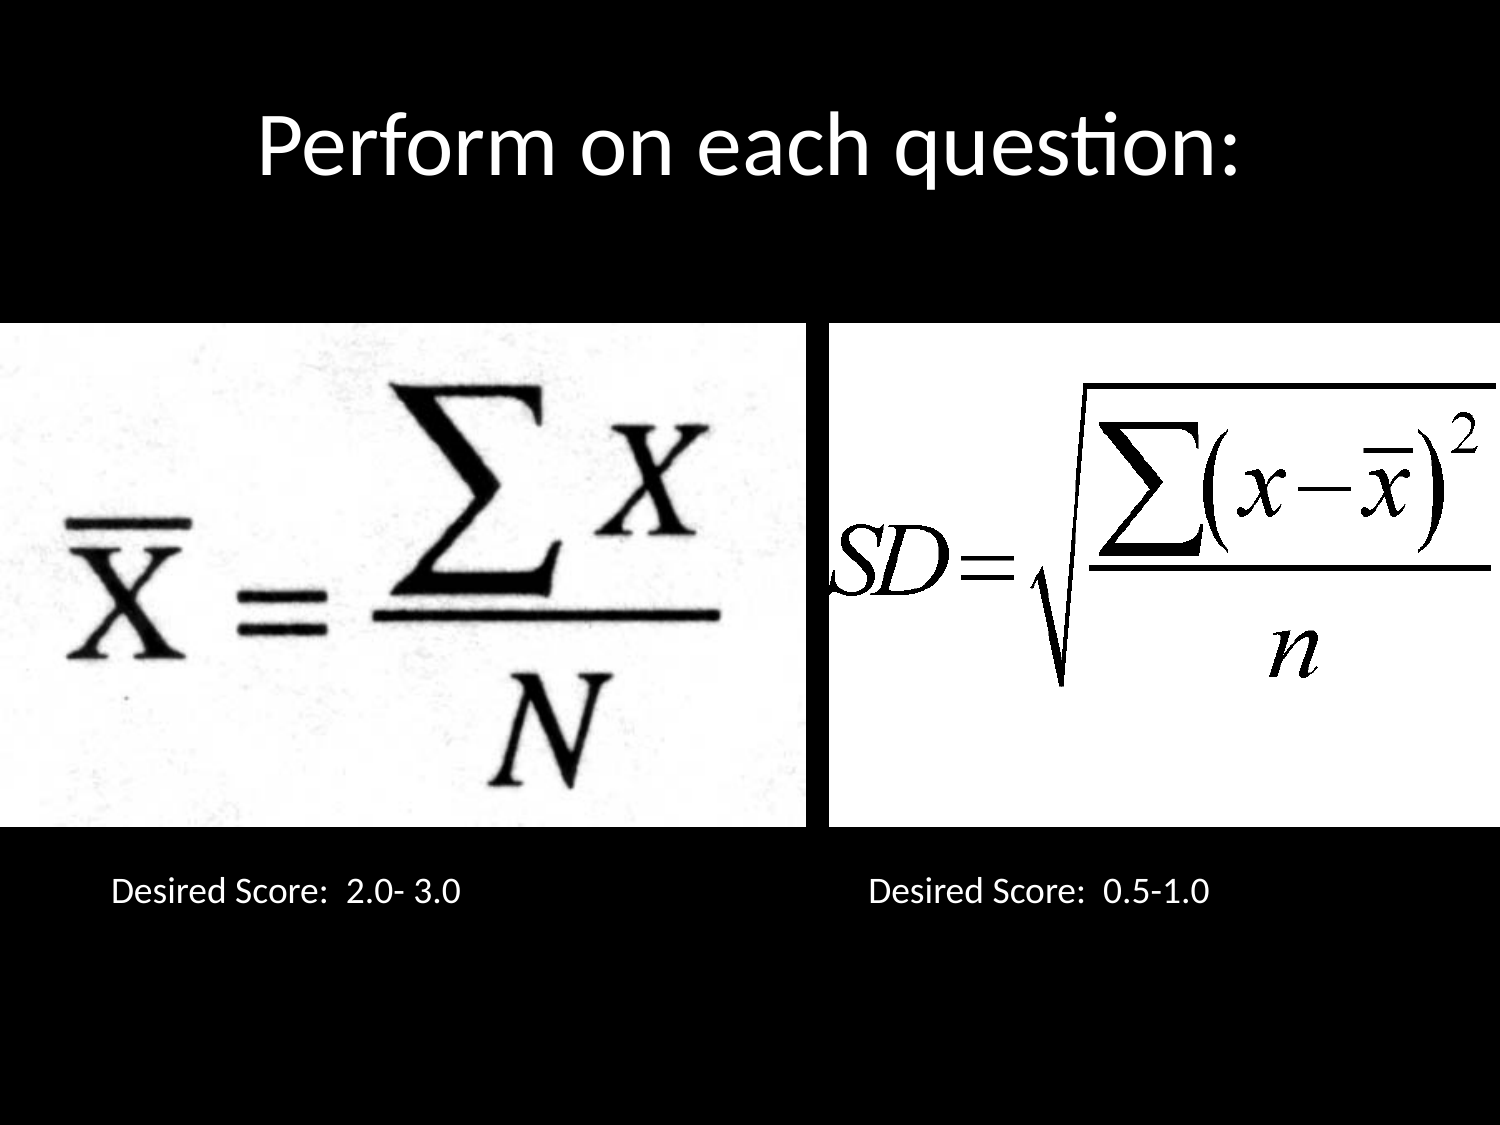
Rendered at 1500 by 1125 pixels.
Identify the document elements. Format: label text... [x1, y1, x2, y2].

title Perform on each question: [75, 45, 1425, 233]
text_box Desired Score: 0.5-1.0 [853, 858, 1247, 919]
picture [0, 323, 806, 827]
picture [828, 323, 1500, 827]
text_box Desired Score: 2.0- 3.0 [96, 858, 638, 919]
